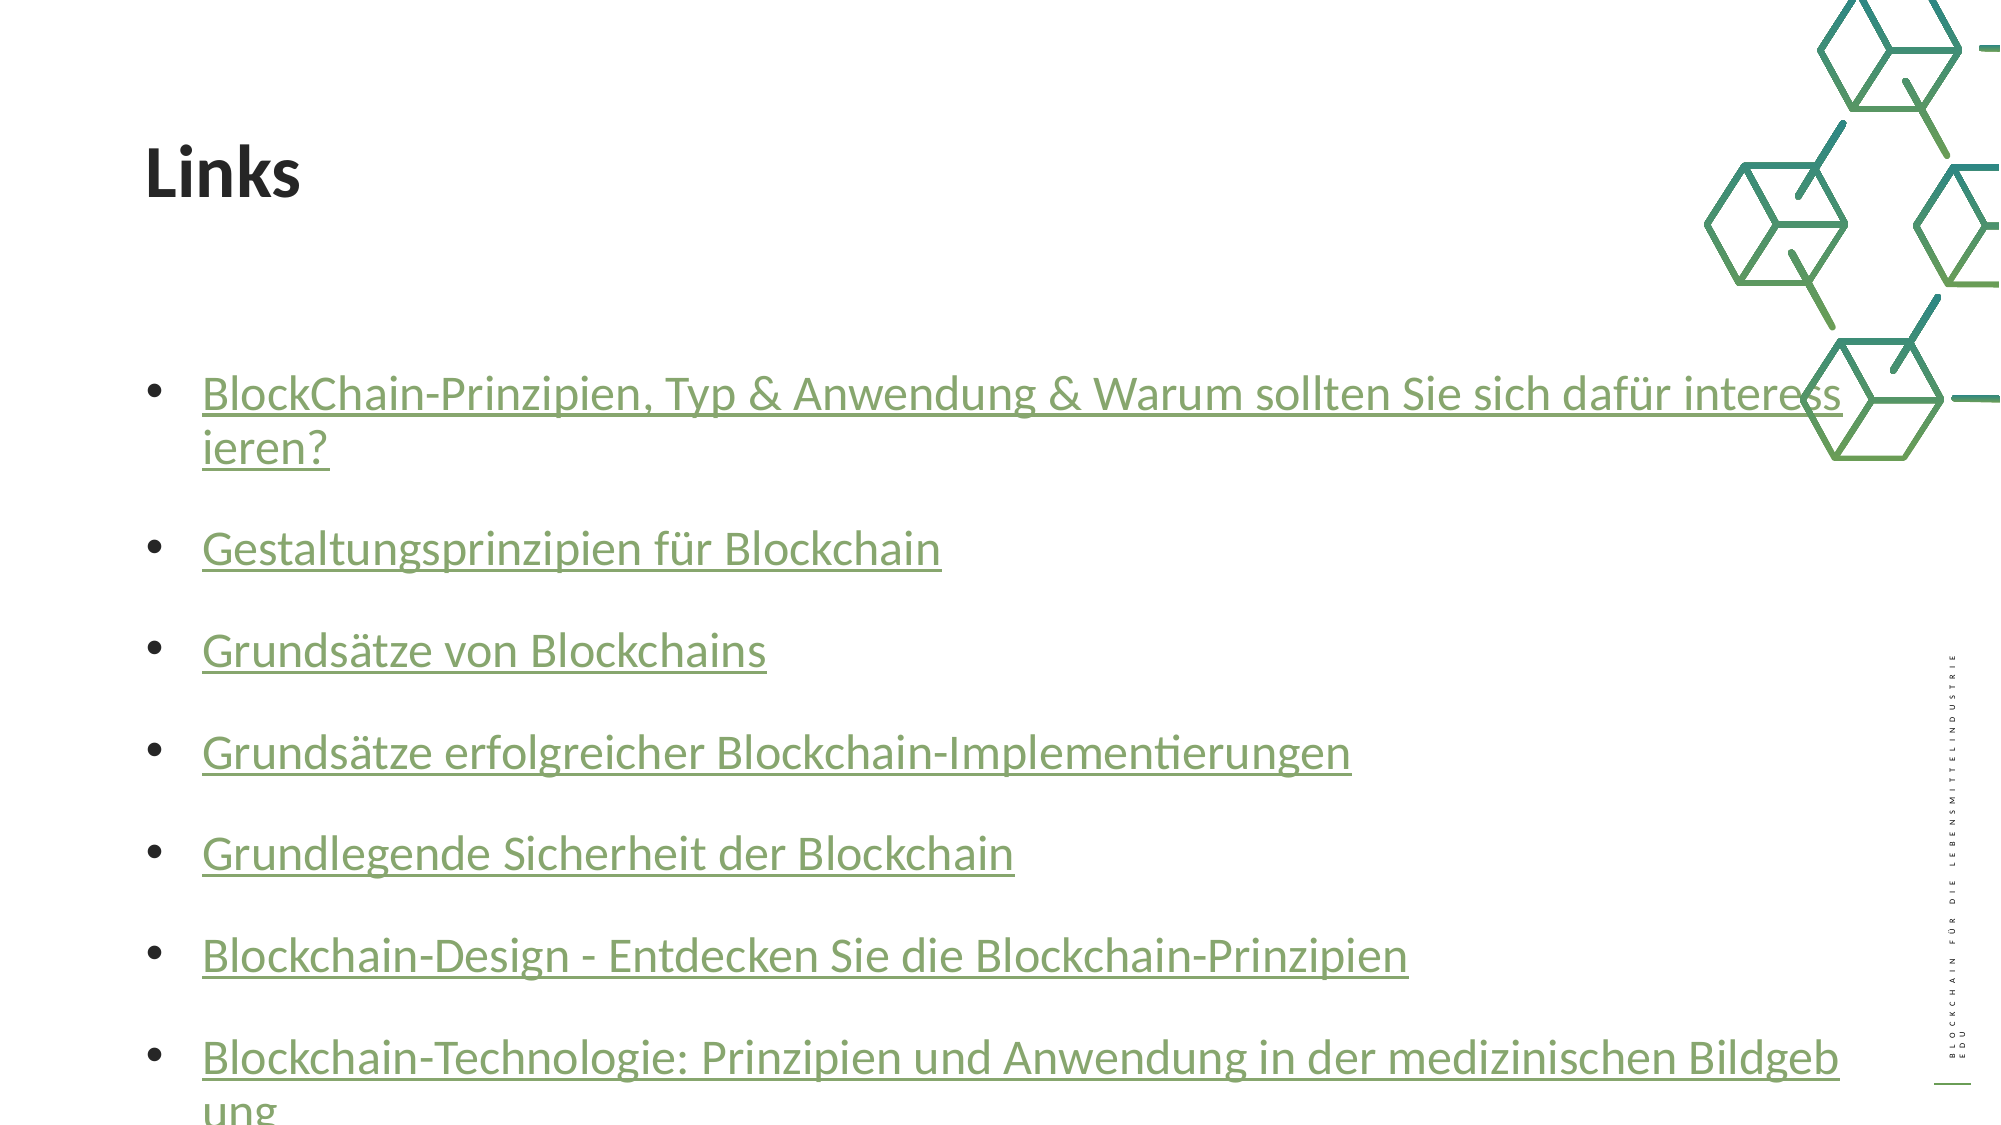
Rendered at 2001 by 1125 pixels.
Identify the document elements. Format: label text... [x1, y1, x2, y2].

list Links [130, 124, 1704, 337]
list BlockChain-Prinzipien, Typ & Anwendung & Warum sollten Sie sich dafür interessieren? Gestaltungsprinzipien für Blockchain Grundsätze von Blockchains Grundsätze erfolgreicher Blockchain-Implementierungen Grundlegende Sicherheit der Blockchain Blockchain-Design - Entdecken Sie die Blockchain-Prinzipien Blockchain-Technologie: Prinzipien und Anwendung in der medizinischen Bildgebung [130, 348, 1869, 1035]
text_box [1704, 0, 2000, 461]
